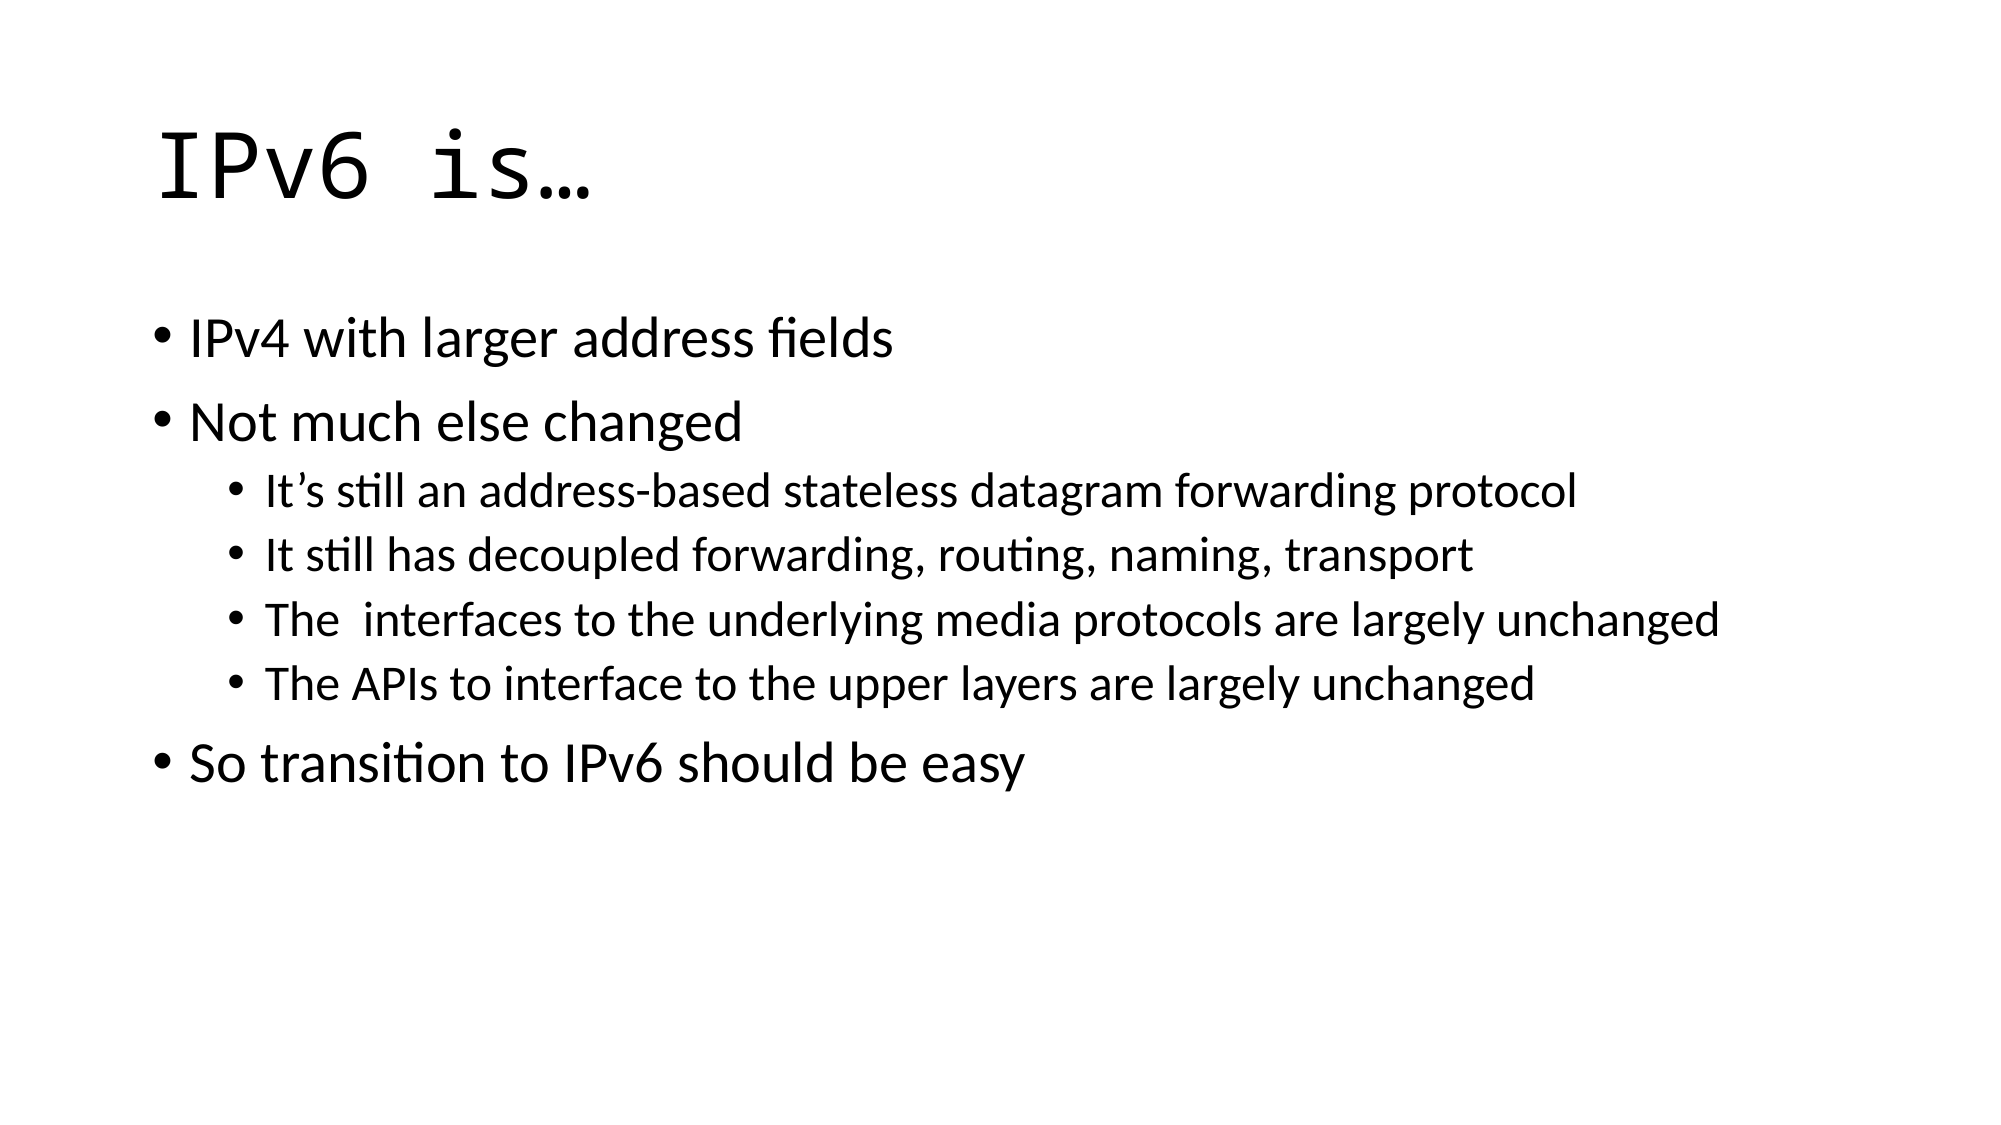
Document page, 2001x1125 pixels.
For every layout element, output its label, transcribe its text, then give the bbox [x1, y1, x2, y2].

title IPv6 is… [137, 59, 1863, 278]
list IPv4 with larger address fields Not much else changed It’s still an address-based stateless datagram forwarding protocol It still has decoupled forwarding, routing, naming, transport The interfaces to the underlying media protocols are largely unchanged The APIs to interface to the upper layers are largely unchanged So transition to IPv6 should be easy [137, 299, 1863, 1014]
